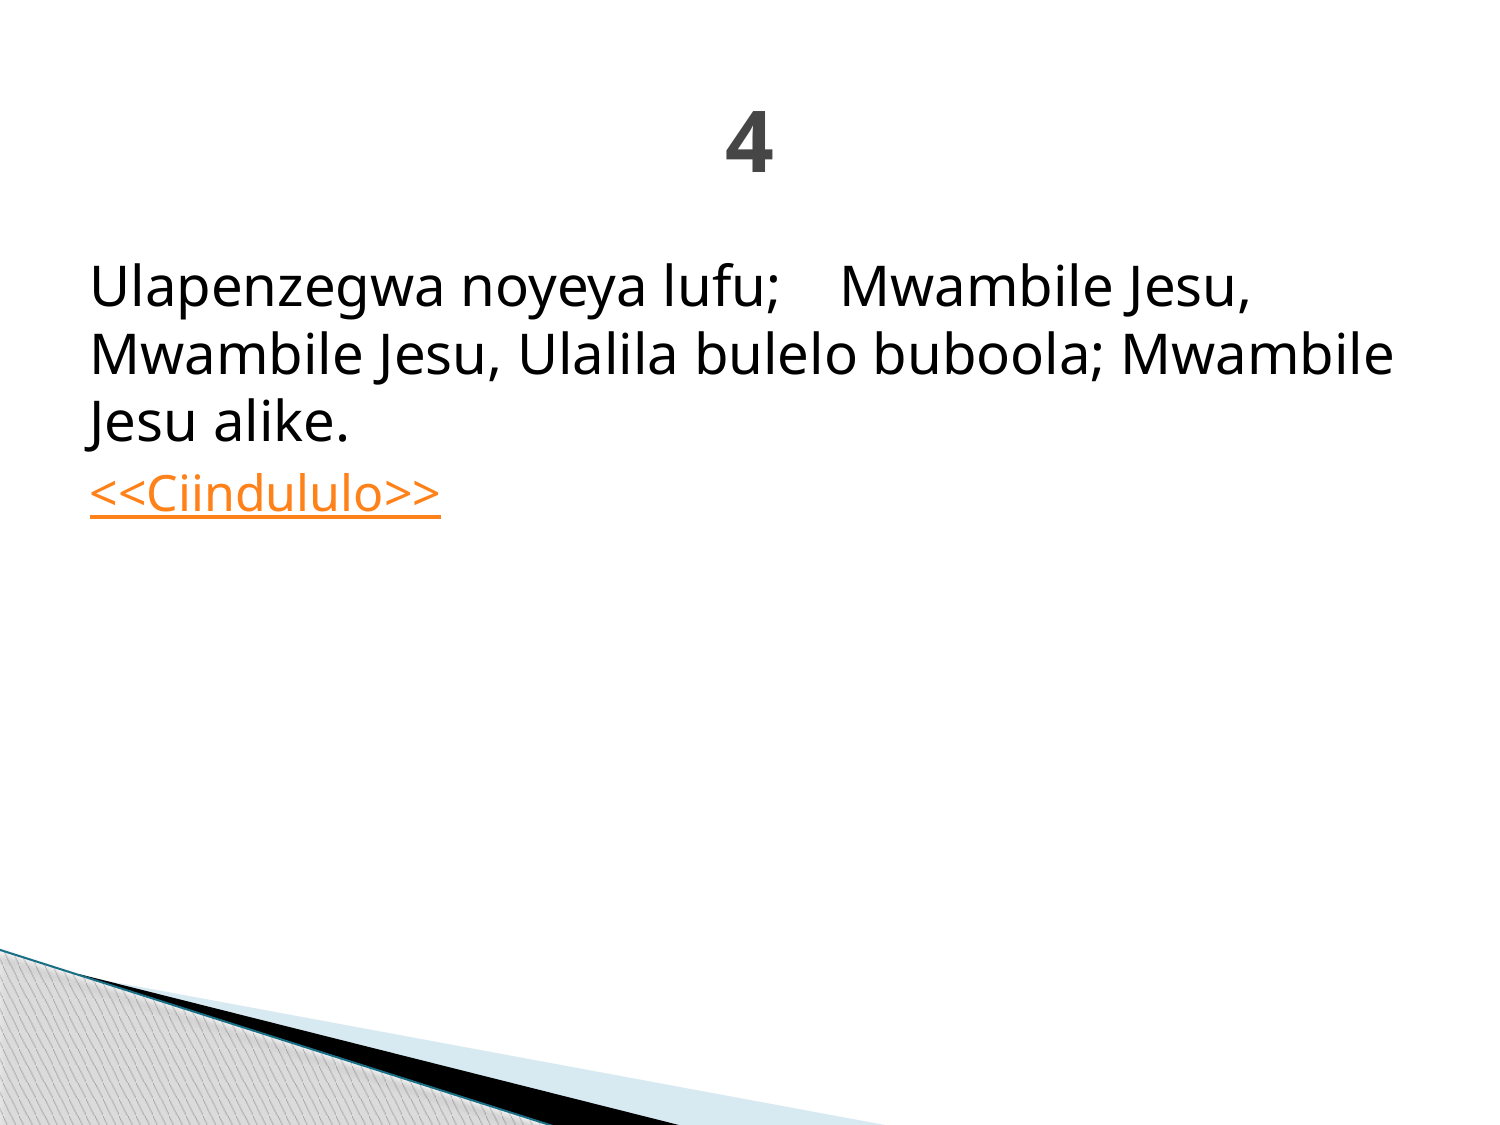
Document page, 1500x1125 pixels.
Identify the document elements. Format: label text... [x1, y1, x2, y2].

list Ulapenzegwa noyeya lufu; Mwambile Jesu, Mwambile Jesu, Ulalila bulelo buboola; Mwambile Jesu alike. <<Ciindululo>> [75, 243, 1425, 986]
title 4 [75, 45, 1425, 233]
